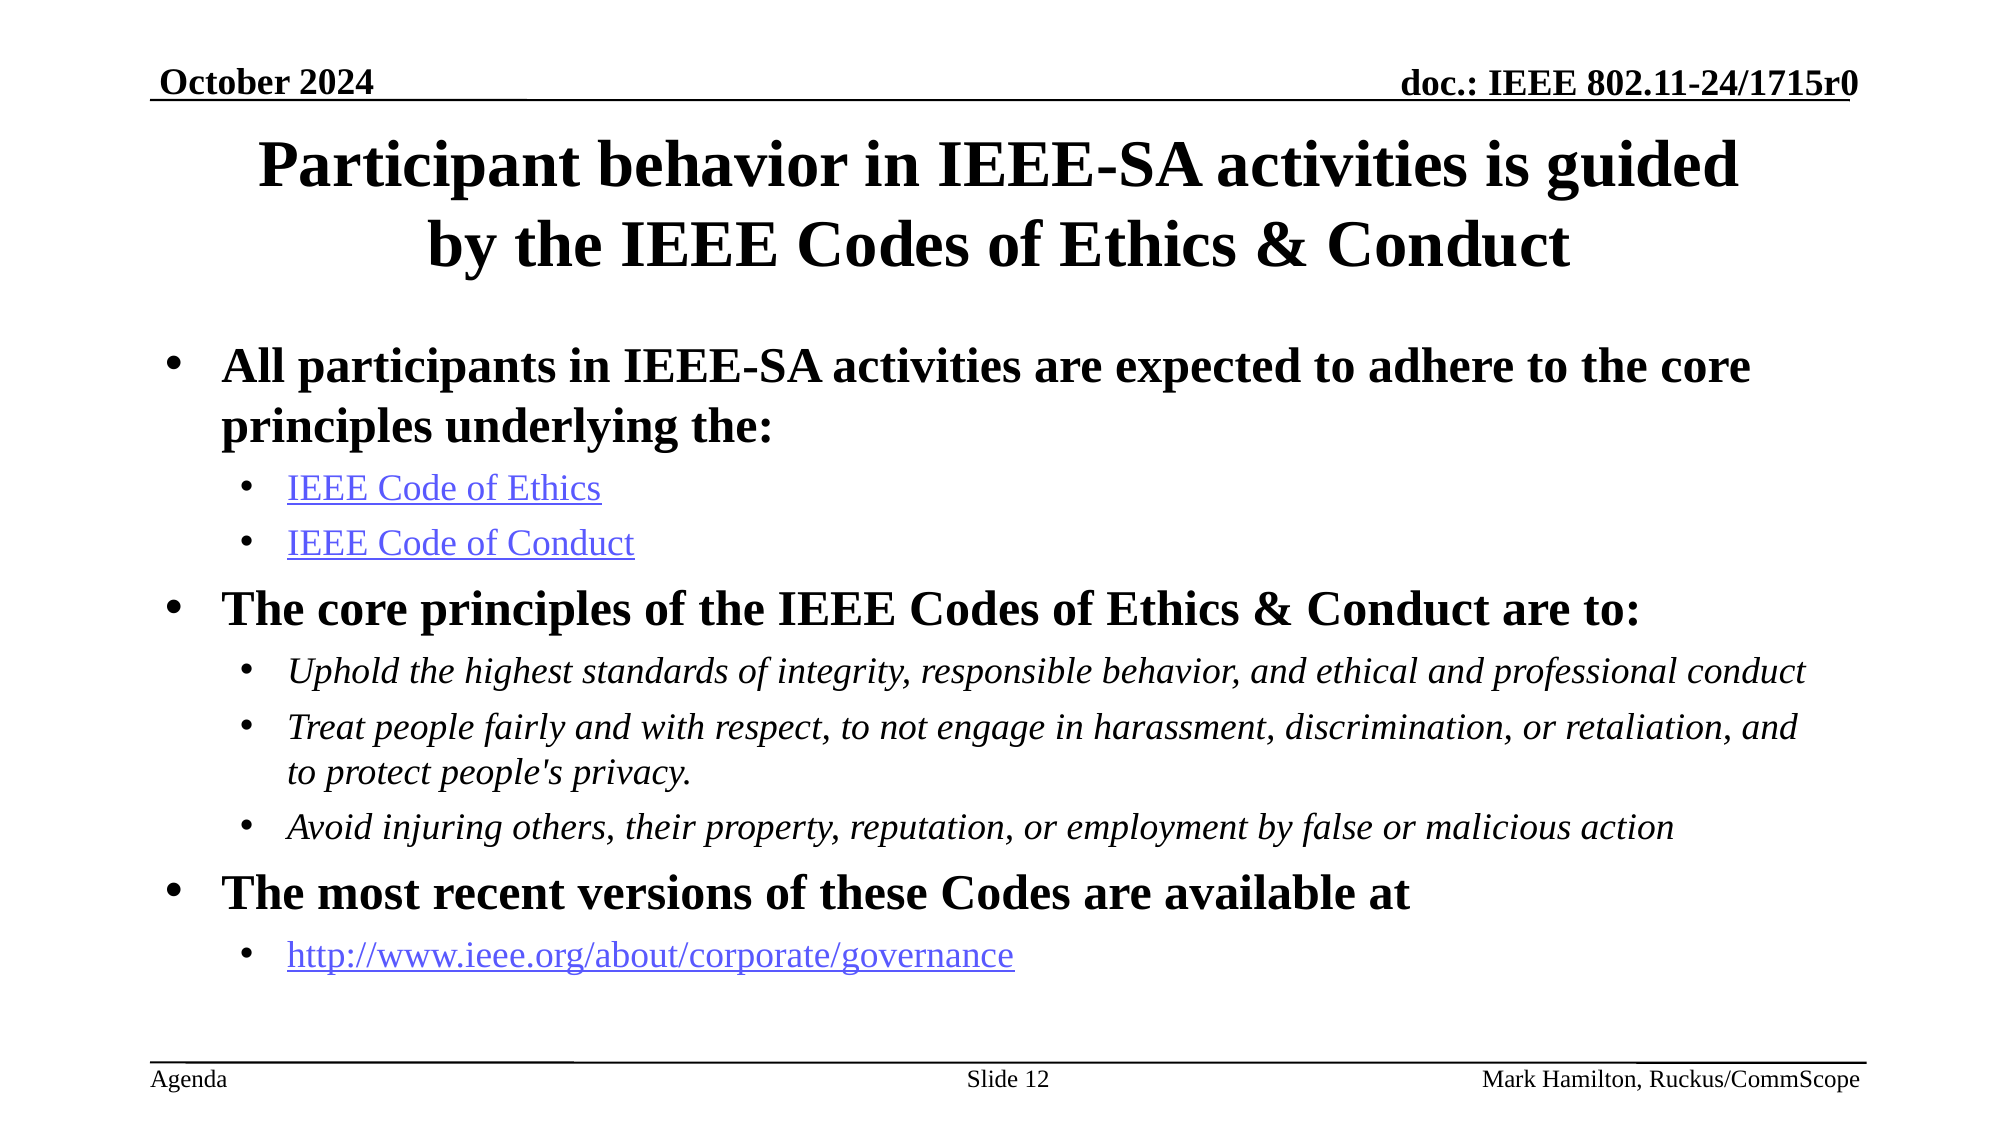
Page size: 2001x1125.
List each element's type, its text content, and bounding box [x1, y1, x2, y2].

title Participant behavior in IEEE-SA activities is guided by the IEEE Codes of Ethics & Conduct [149, 112, 1850, 288]
list All participants in IEEE-SA activities are expected to adhere to the core principles underlying the: IEEE Code of Ethics IEEE Code of Conduct The core principles of the IEEE Codes of Ethics & Conduct are to: Uphold the highest standards of integrity, responsible behavior, and ethical and professional conduct Treat people fairly and with respect, to not engage in harassment, discrimination, or retaliation, and to protect people's privacy. Avoid injuring others, their property, reputation, or employment by false or malicious action The most recent versions of these Codes are available at http://www.ieee.org/about/corporate/governance [149, 324, 1850, 1000]
slide_number Slide 12 [950, 1061, 1067, 1123]
